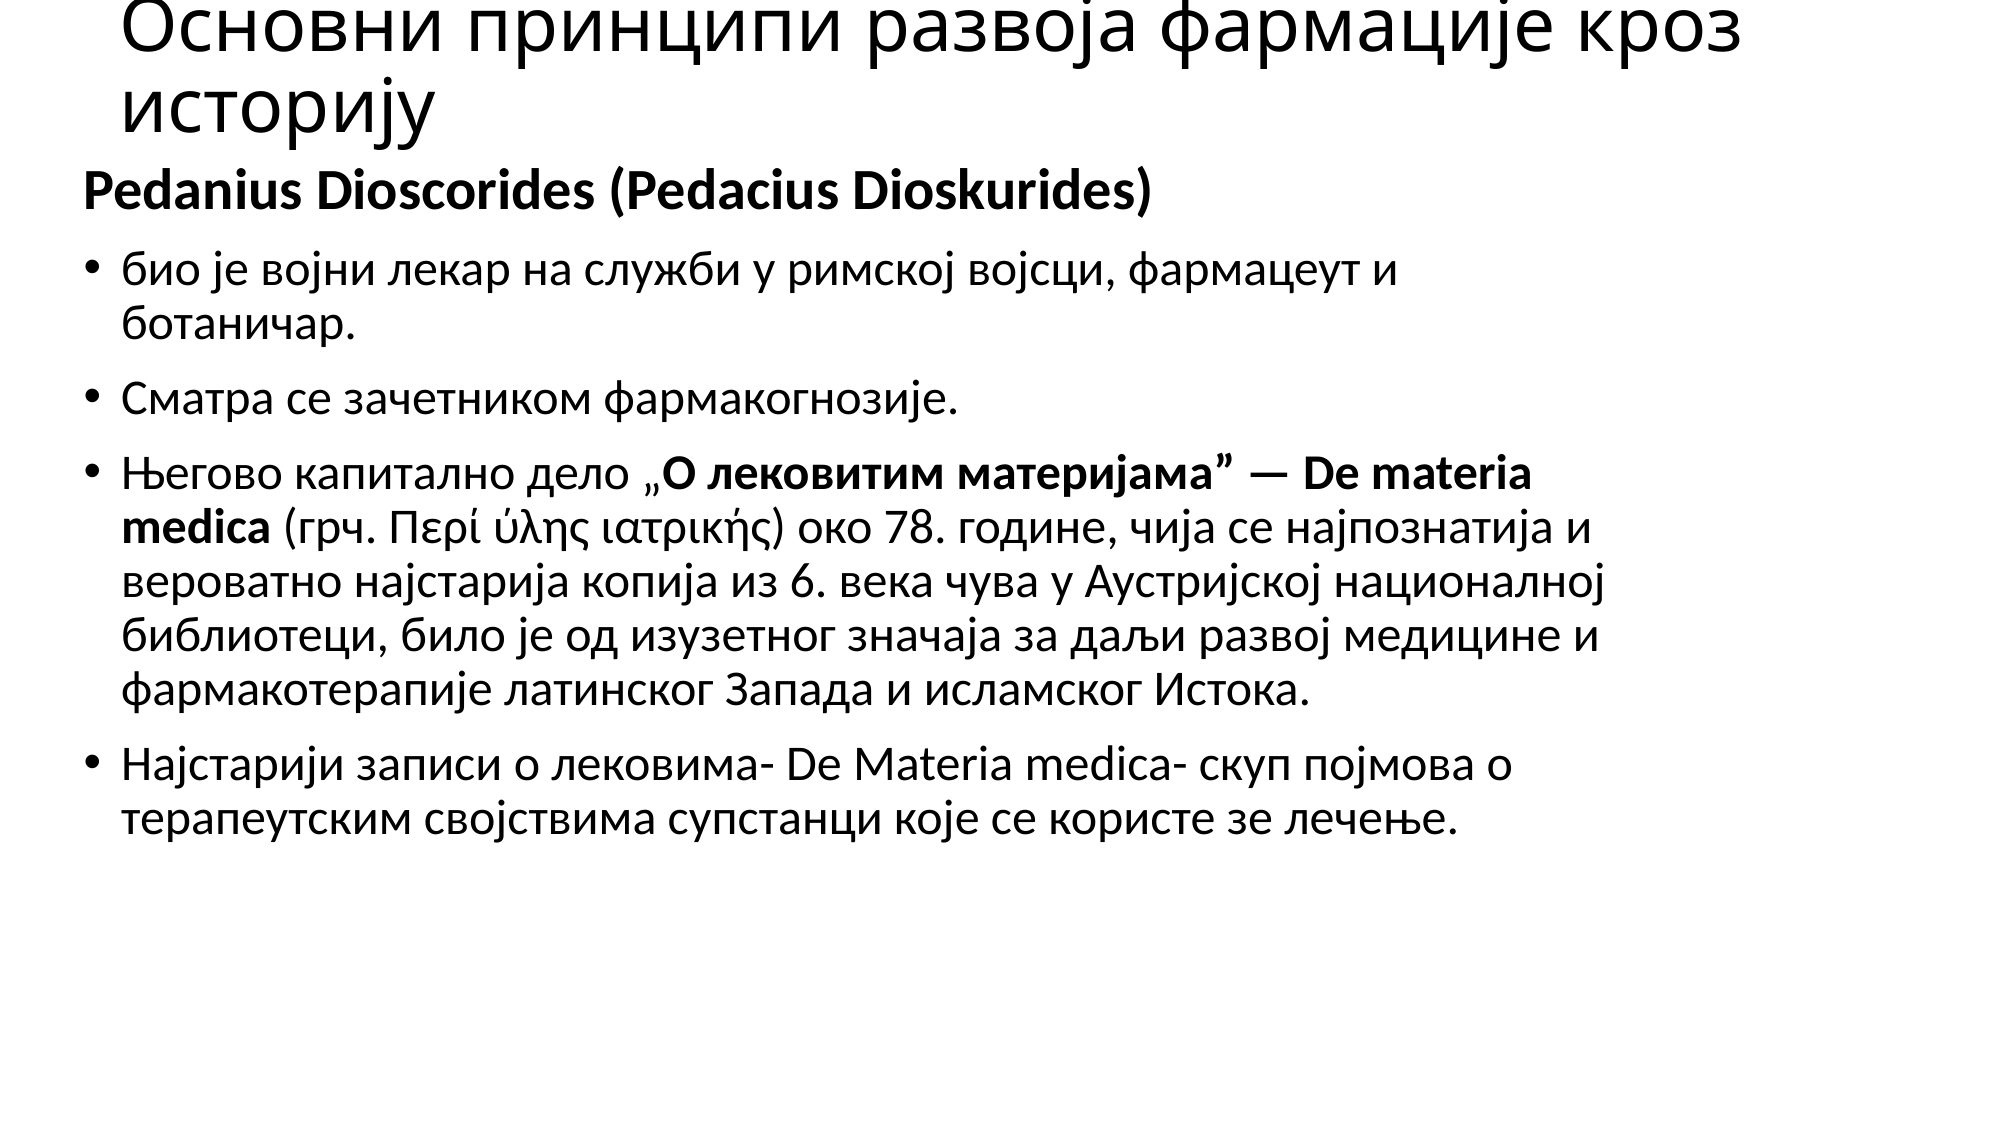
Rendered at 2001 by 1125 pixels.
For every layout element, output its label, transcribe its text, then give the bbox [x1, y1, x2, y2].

list Pedanius Dioscorides (Pedacius Dioskurides) био је војни лекар на служби у римској војсци, фармацеут и ботаничар. Сматра се зачетником фармакогнозије. Његово капитално дело „О лековитим материјама” — De materia medica (грч. Περί ύλης ιατρικής) око 78. године, чија се најпознатија и вероватно најстарија копија из 6. века чува у Аустријској националној библиотеци, било је од изузетног значаја за даљи развој медицине и фармакотерапије латинског Запада и исламског Истока. Најстарији записи о лековима- De Materia medica- скуп појмова о терапеутским својствима супстанци које се користе зе лечење. [68, 151, 1631, 1010]
title Основни принципи развоја фармације кроз историју [104, 41, 1830, 184]
